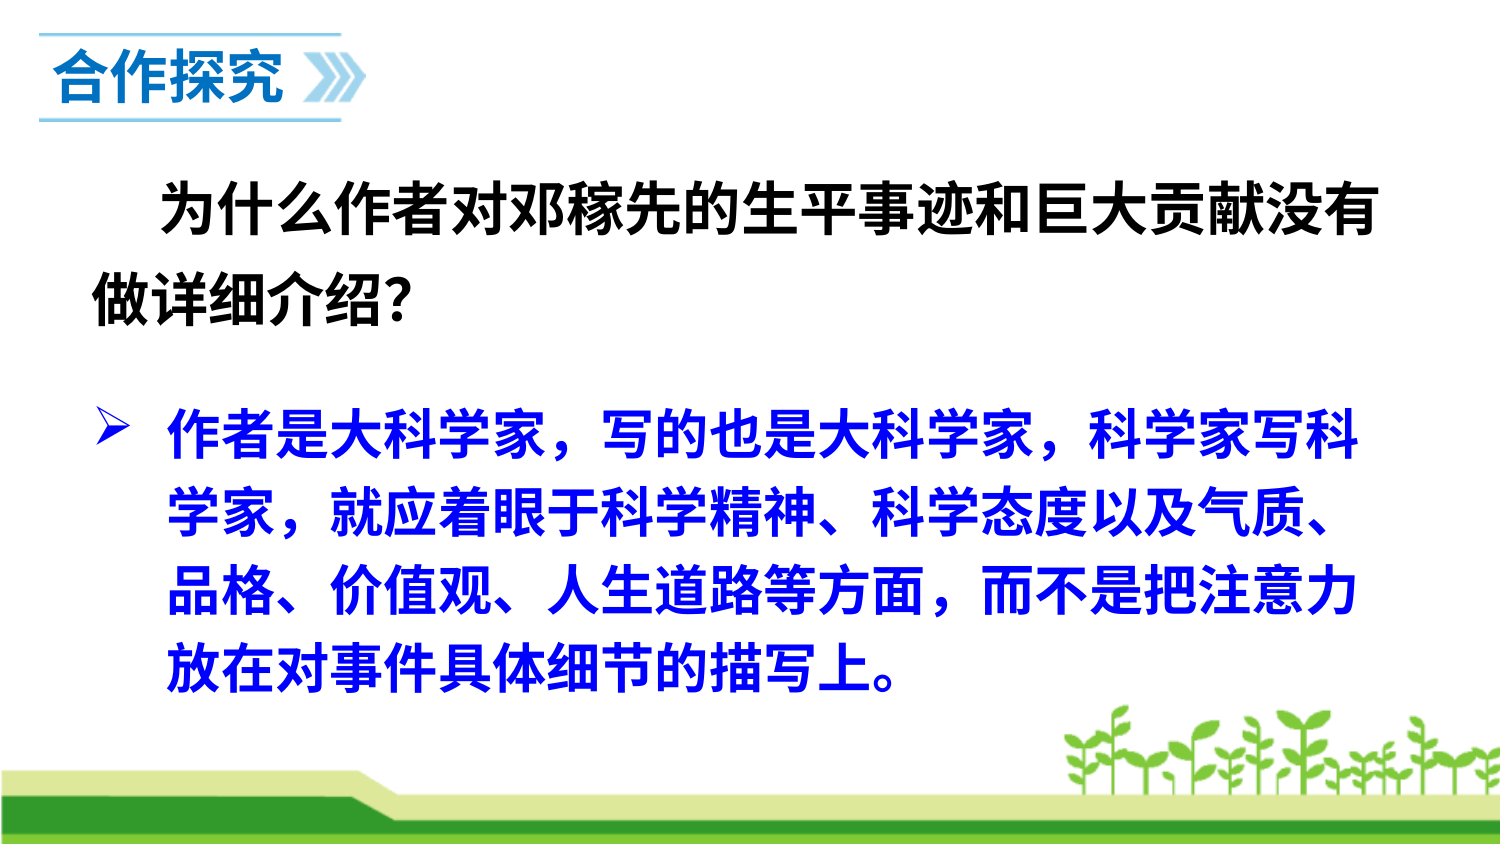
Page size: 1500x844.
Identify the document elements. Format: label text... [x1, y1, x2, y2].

text_box 为什么作者对邓稼先的生平事迹和巨大贡献没有做详细介绍？ [77, 143, 1403, 341]
picture [0, 0, 1500, 844]
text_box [27, 32, 366, 122]
text_box 作者是大科学家，写的也是大科学家，科学家写科学家，就应着眼于科学精神、科学态度以及气质、品格、价值观、人生道路等方面，而不是把注意力放在对事件具体细节的描写上。 [77, 380, 1419, 707]
